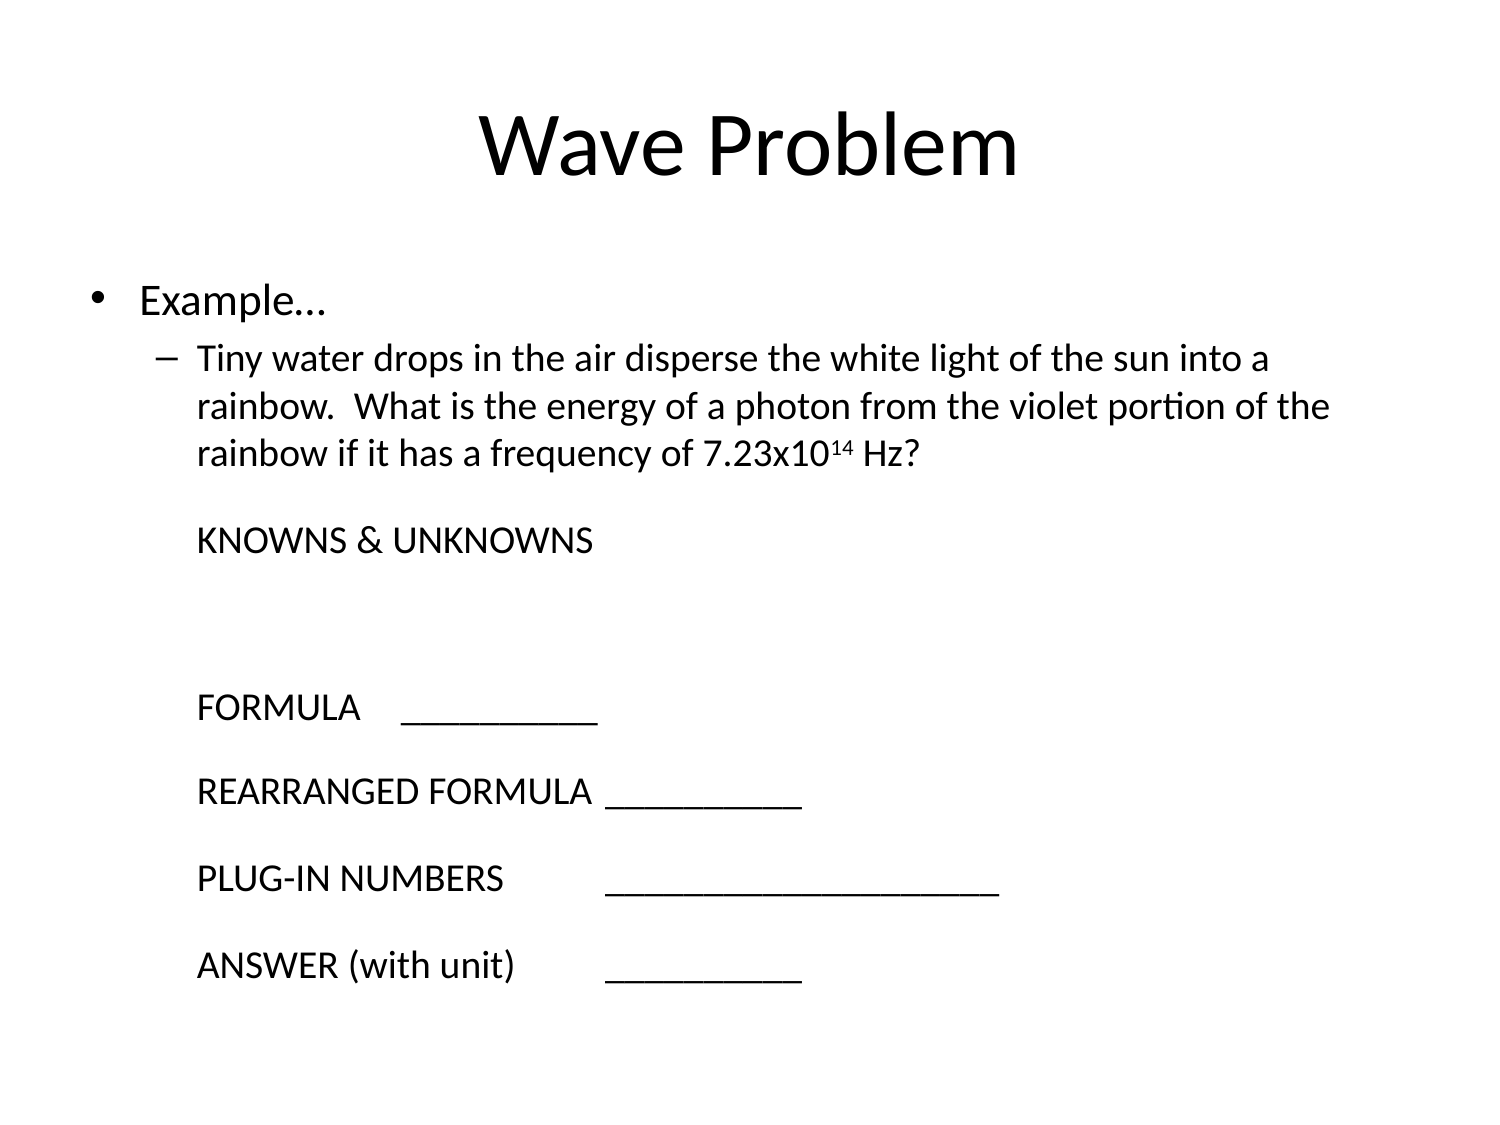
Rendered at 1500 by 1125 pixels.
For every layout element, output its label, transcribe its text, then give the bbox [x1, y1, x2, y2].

list Example… Tiny water drops in the air disperse the white light of the sun into a rainbow. What is the energy of a photon from the violet portion of the rainbow if it has a frequency of 7.23x1014 Hz? KNOWNS & UNKNOWNS FORMULA __________ REARRANGED FORMULA __________ PLUG-IN NUMBERS ____________________ ANSWER (with unit) __________ [75, 262, 1425, 1005]
title Wave Problem [75, 45, 1425, 233]
